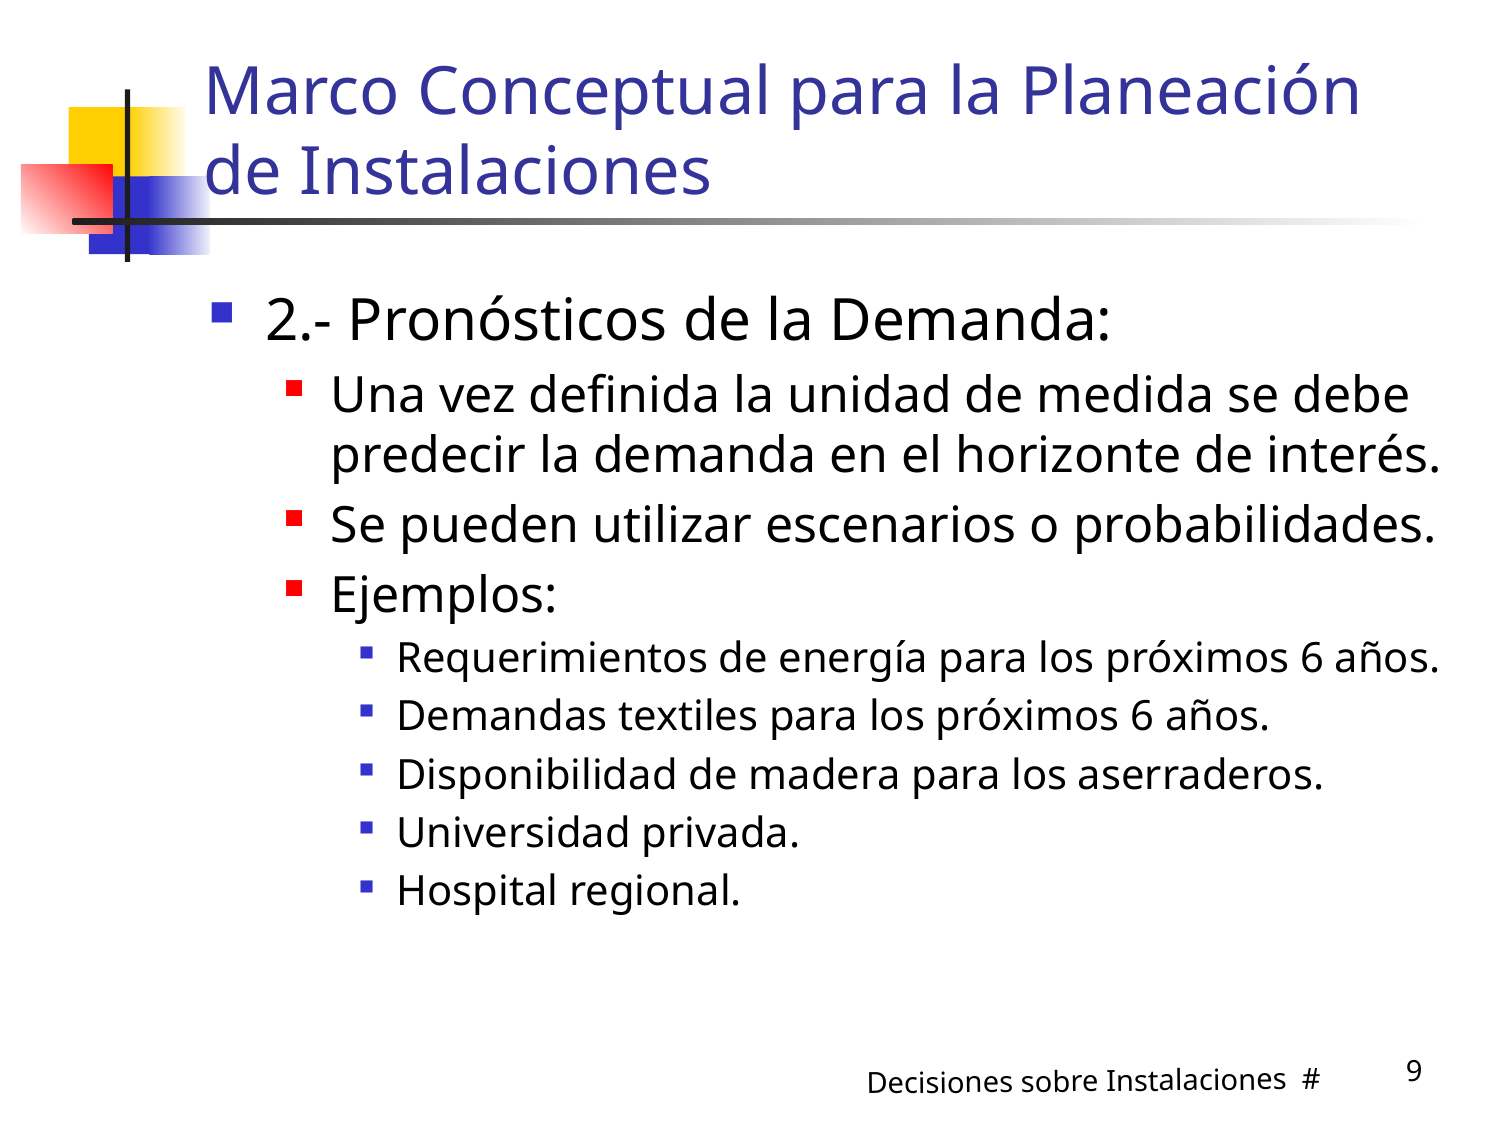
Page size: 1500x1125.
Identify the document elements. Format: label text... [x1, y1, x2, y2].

list 2.- Pronósticos de la Demanda: Una vez definida la unidad de medida se debe predecir la demanda en el horizonte de interés. Se pueden utilizar escenarios o probabilidades. Ejemplos: Requerimientos de energía para los próximos 6 años. Demandas textiles para los próximos 6 años. Disponibilidad de madera para los aserraderos. Universidad privada. Hospital regional. [193, 274, 1470, 1007]
title Marco Conceptual para la Planeación de Instalaciones [188, 27, 1468, 216]
footer Decisiones sobre Instalaciones # [773, 1028, 1414, 1110]
slide_number 9 [1124, 1024, 1438, 1101]
